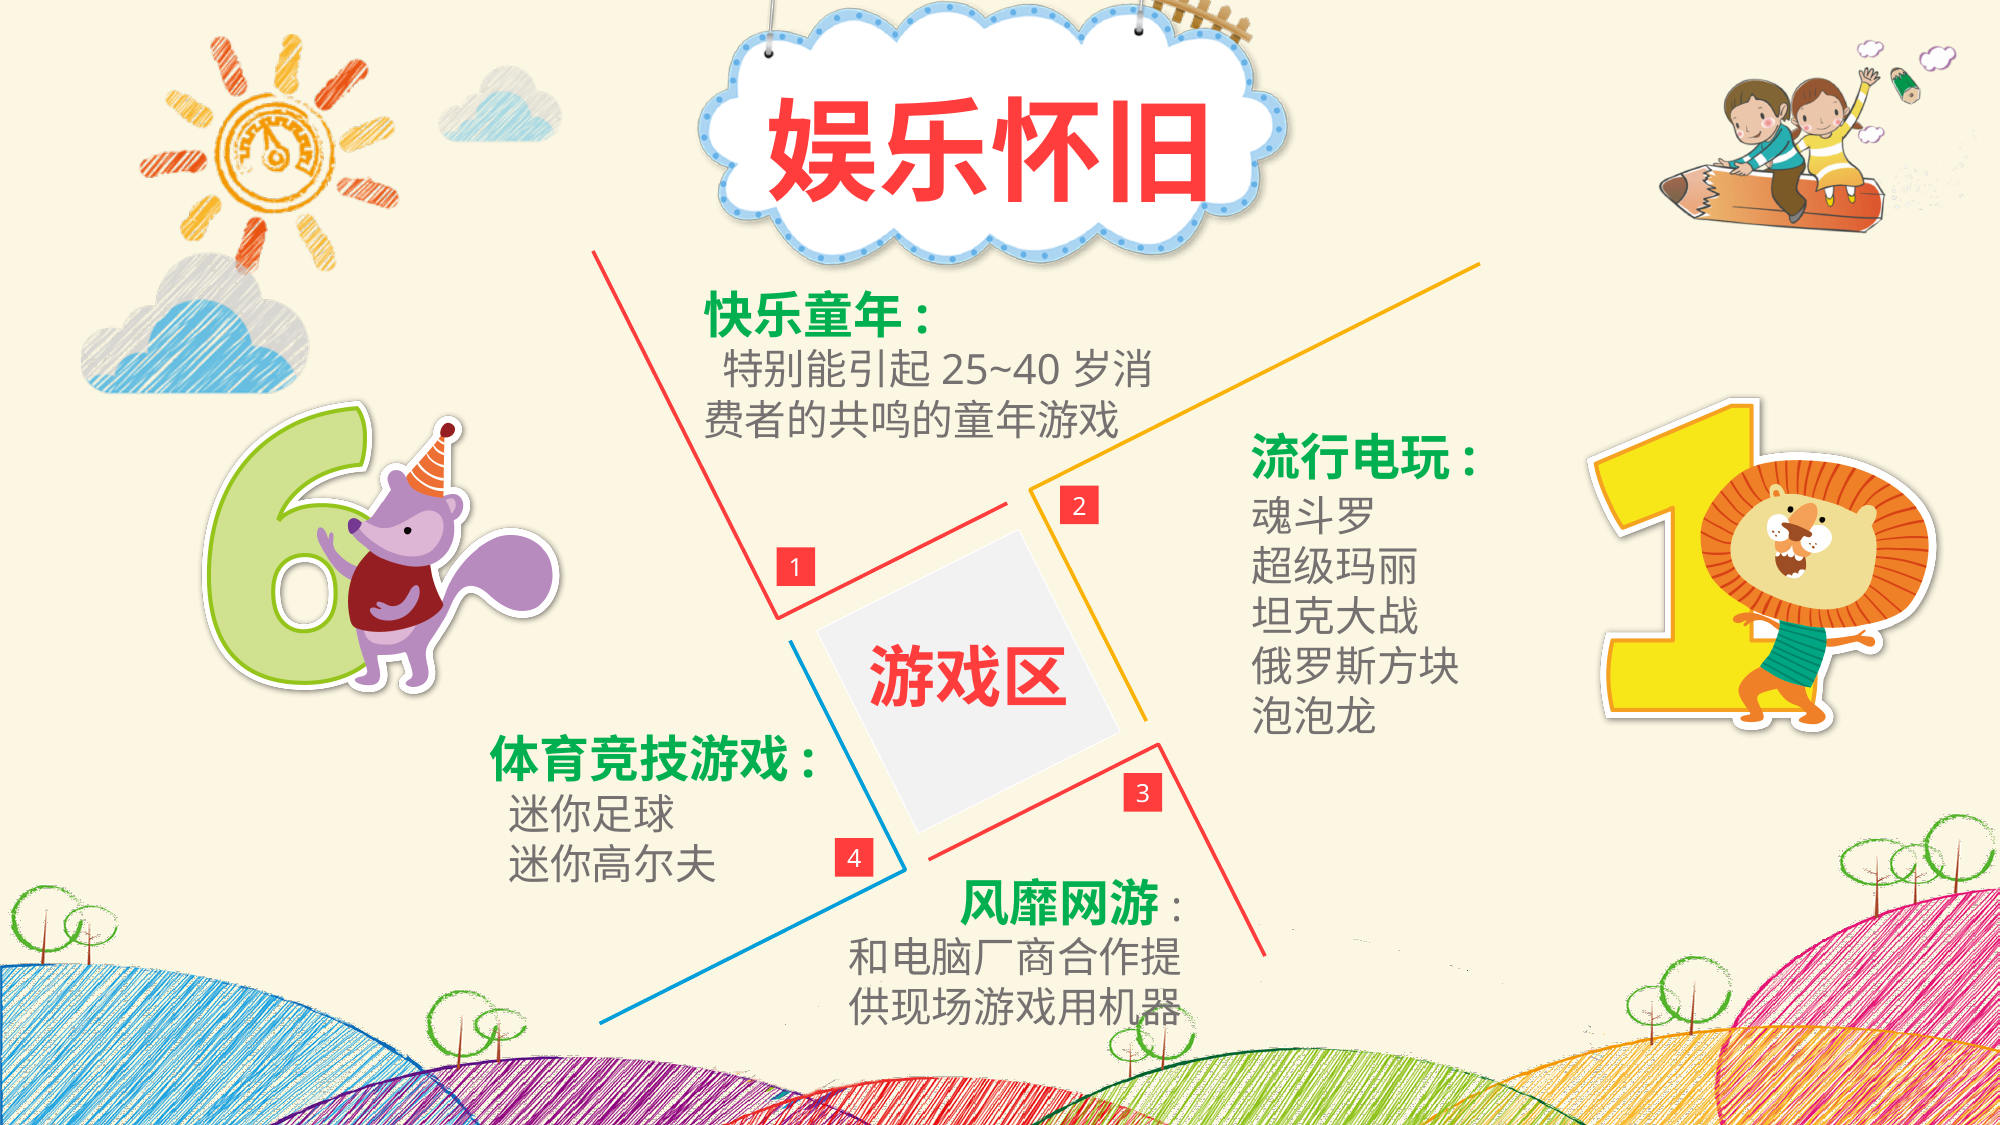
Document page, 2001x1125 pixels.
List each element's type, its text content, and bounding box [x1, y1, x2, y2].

text_box [747, 640, 834, 727]
text_box 游戏区 [850, 626, 1088, 723]
text_box [862, 667, 1121, 780]
text_box 体育竞技游戏: 迷你足球 迷你高尔夫 [473, 727, 1025, 888]
text_box [592, 250, 1008, 619]
text_box [1025, 744, 1266, 957]
picture [81, 34, 570, 704]
text_box 流行电玩: [1234, 425, 1578, 482]
text_box [816, 529, 1068, 698]
text_box [1029, 263, 1480, 722]
picture [0, 813, 2000, 1125]
text_box 娱乐怀旧 [751, 3, 1321, 225]
text_box 快乐童年: 特别能引起25~40岁消费者的共鸣的童年游戏 [687, 283, 1171, 444]
text_box 风靡网游: 和电脑厂商合作提供现场游戏用机器 [817, 871, 1183, 1032]
picture [1602, 0, 2001, 304]
picture [1578, 389, 1954, 744]
text_box 魂斗罗 超级玛丽 坦克大战 俄罗斯方块 泡泡龙 [1162, 482, 1703, 748]
picture [684, 0, 1308, 311]
text_box [599, 888, 817, 1024]
